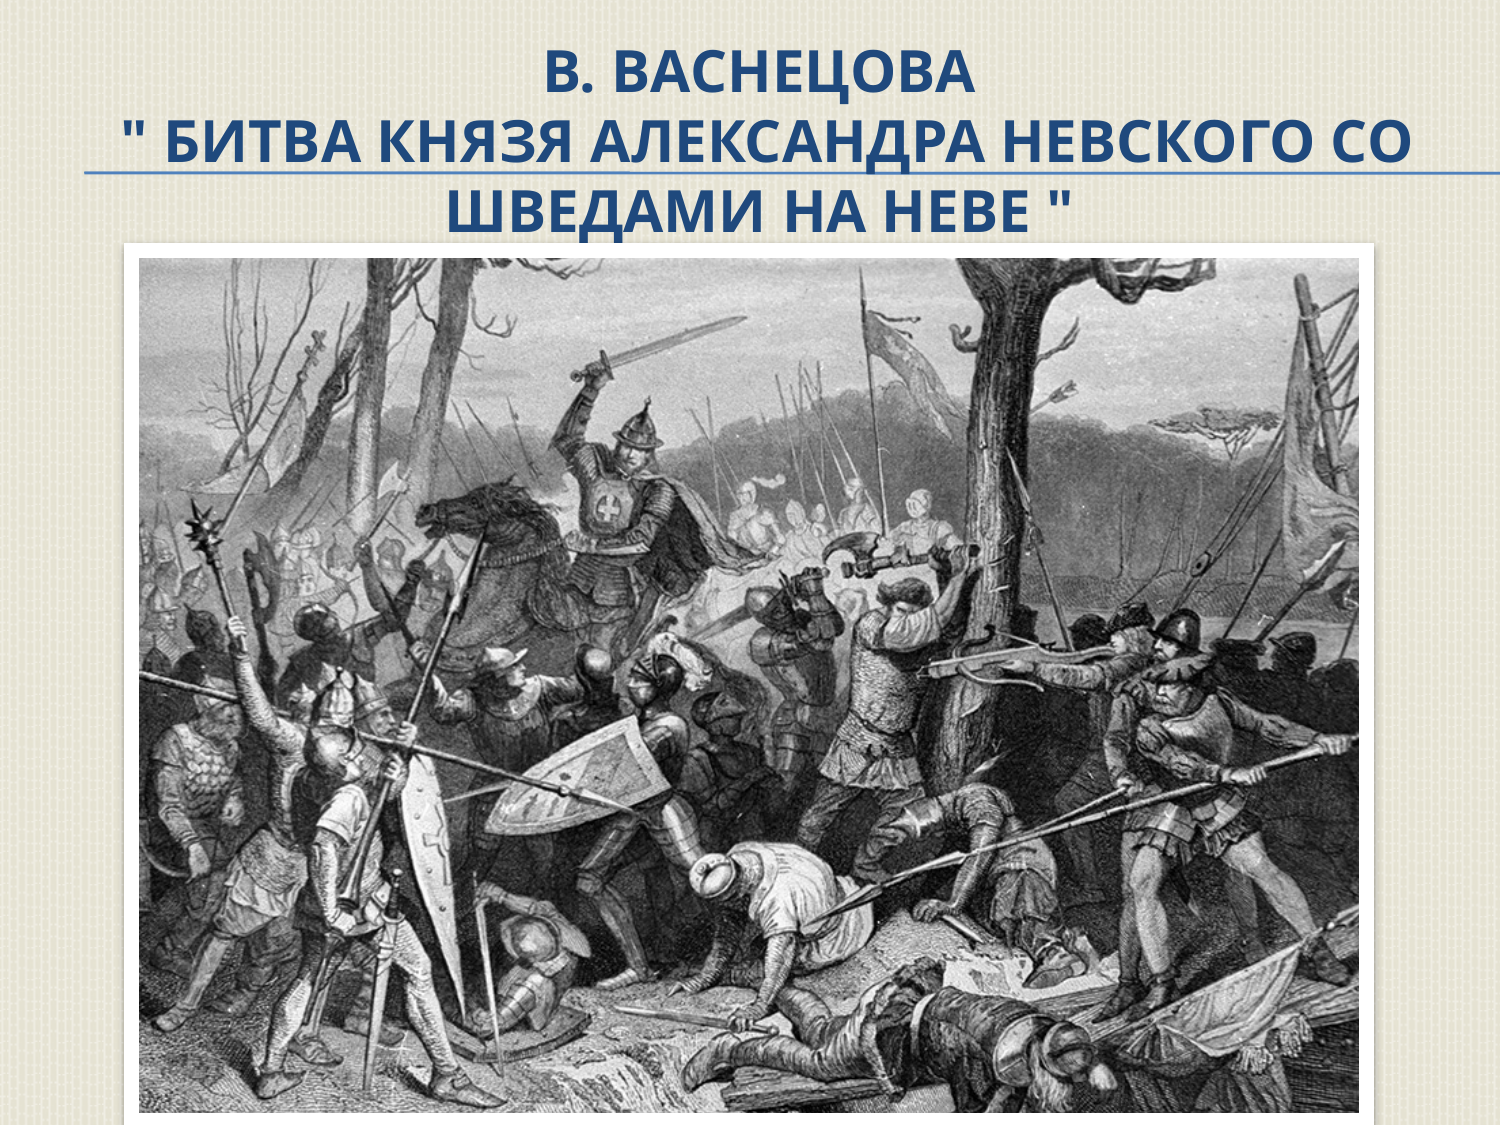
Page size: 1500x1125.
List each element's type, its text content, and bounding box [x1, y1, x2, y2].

picture [138, 257, 1360, 1114]
title В. Васнецова " Битва князя Александра Невского со шведами на Неве " [46, 70, 1472, 208]
